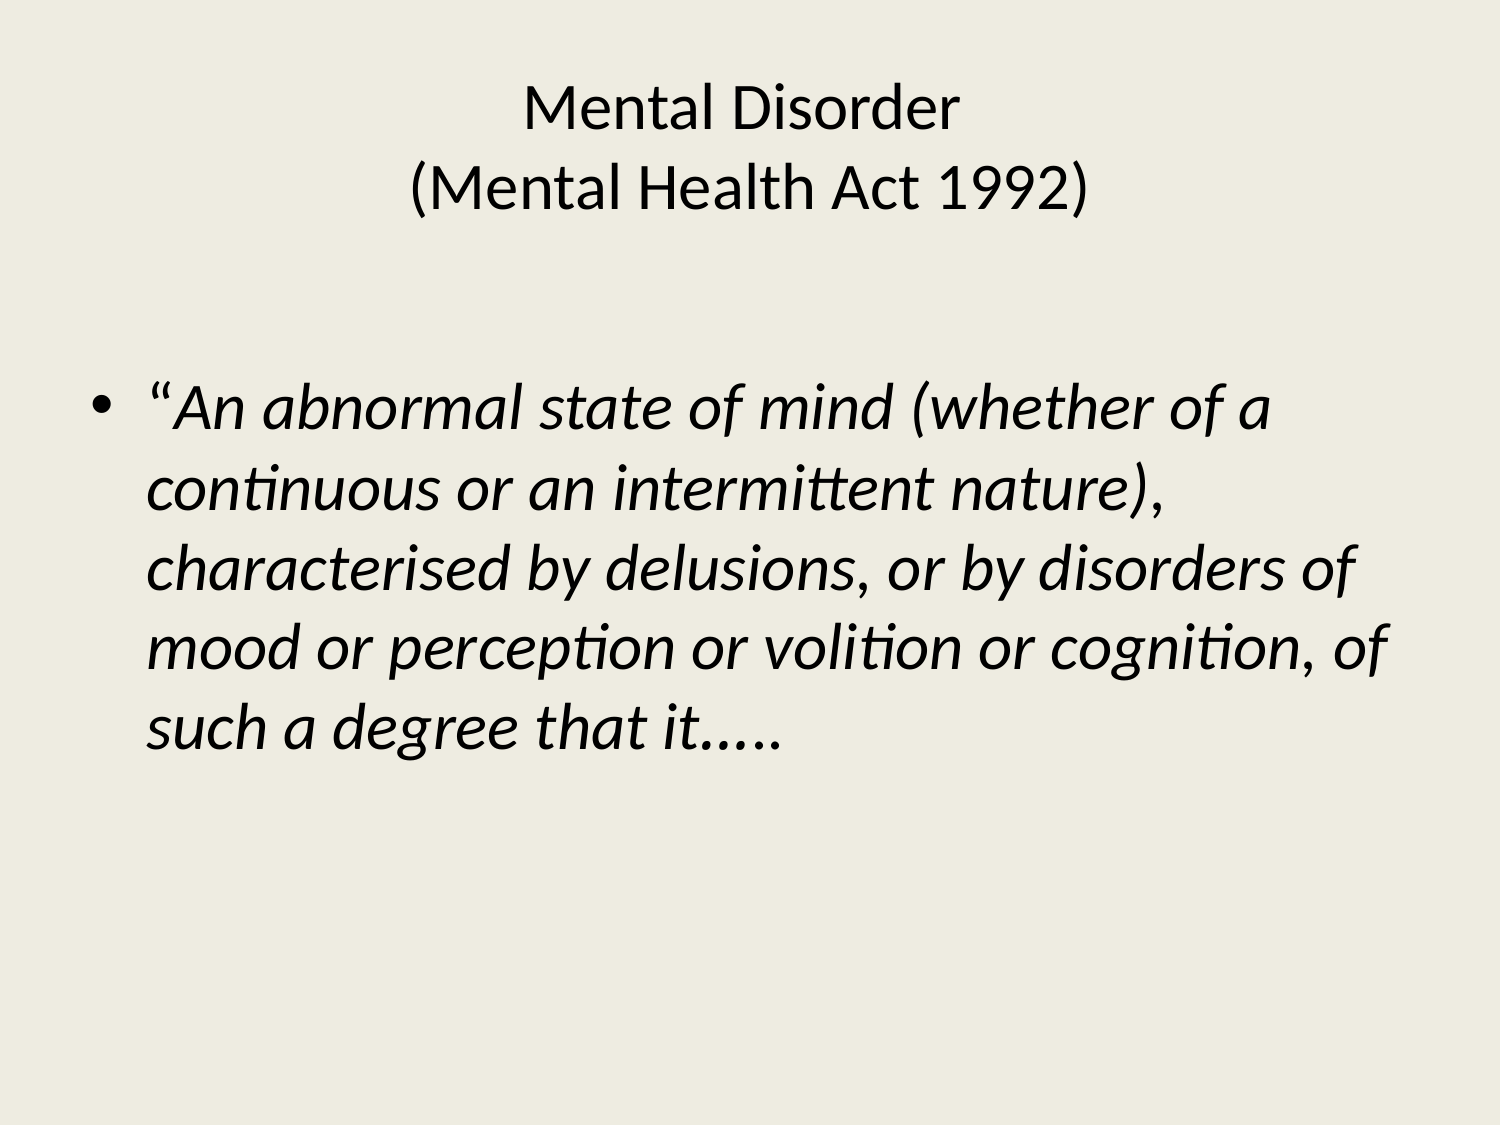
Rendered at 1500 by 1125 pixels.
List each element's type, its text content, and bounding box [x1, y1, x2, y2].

list “An abnormal state of mind (whether of a continuous or an intermittent nature), characterised by delusions, or by disorders of mood or perception or volition or cognition, of such a degree that it….. [75, 262, 1425, 1005]
title Mental Disorder (Mental Health Act 1992) [75, 132, 1425, 233]
